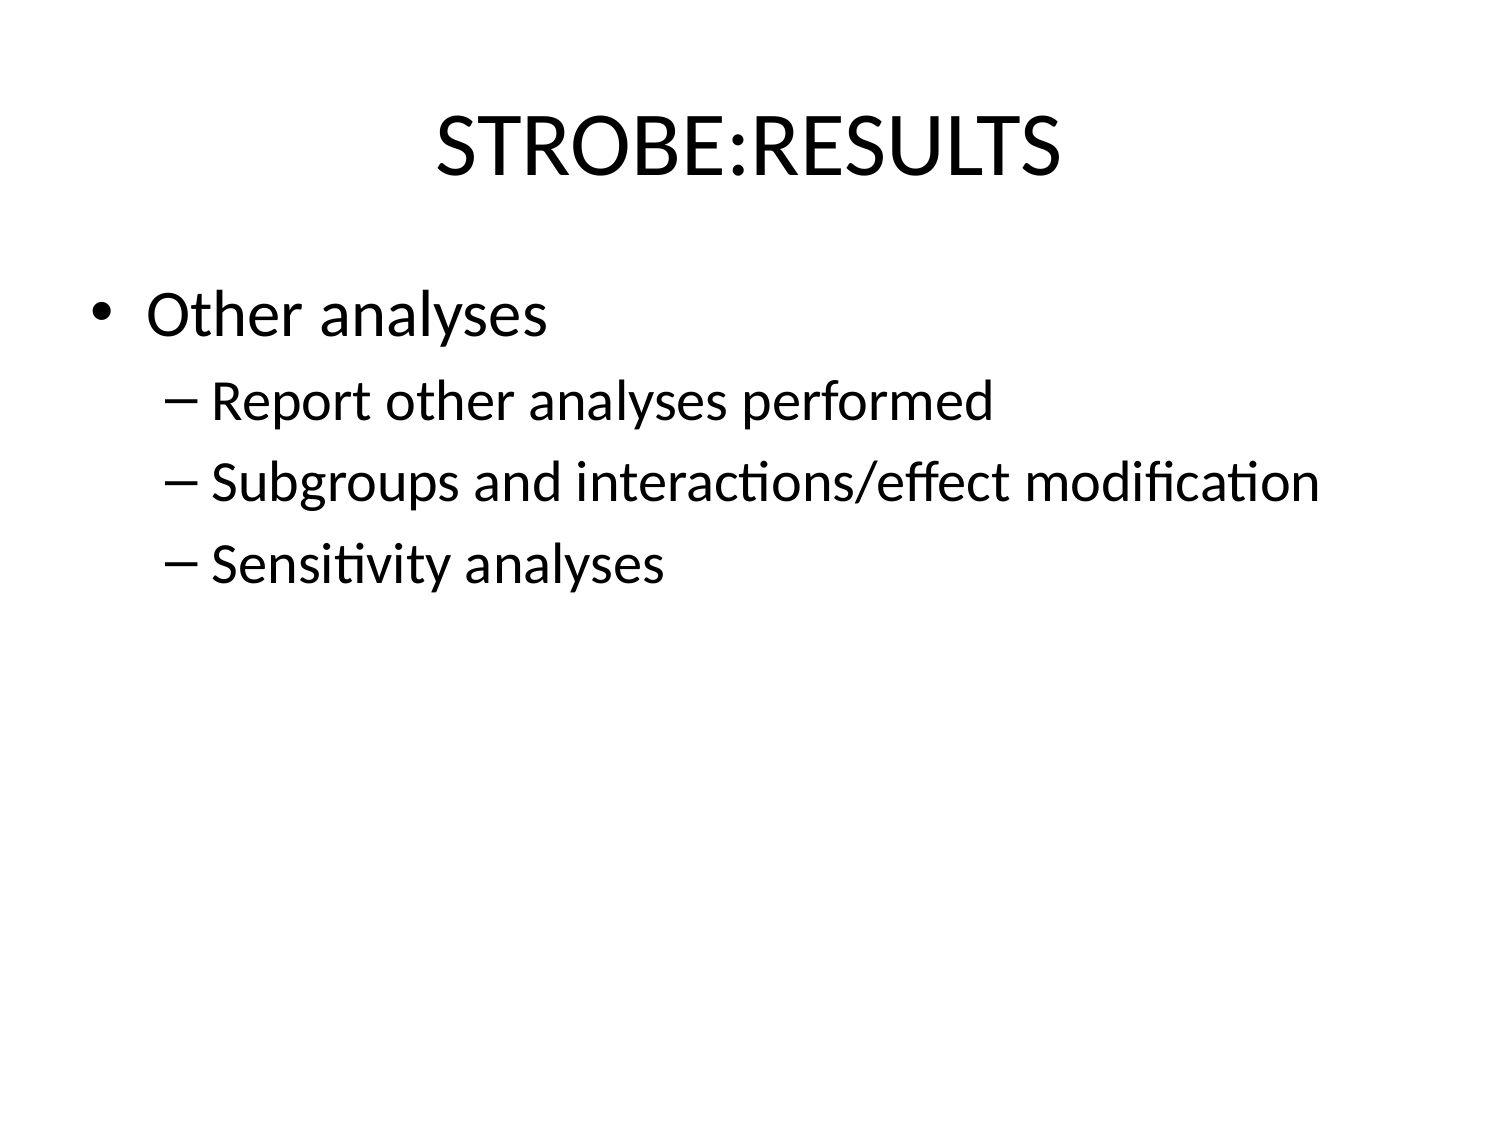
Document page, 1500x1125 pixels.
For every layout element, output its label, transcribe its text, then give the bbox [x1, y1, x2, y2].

title STROBE:RESULTS [75, 45, 1425, 233]
list Other analyses Report other analyses performed Subgroups and interactions/effect modification Sensitivity analyses [75, 262, 1425, 1005]
